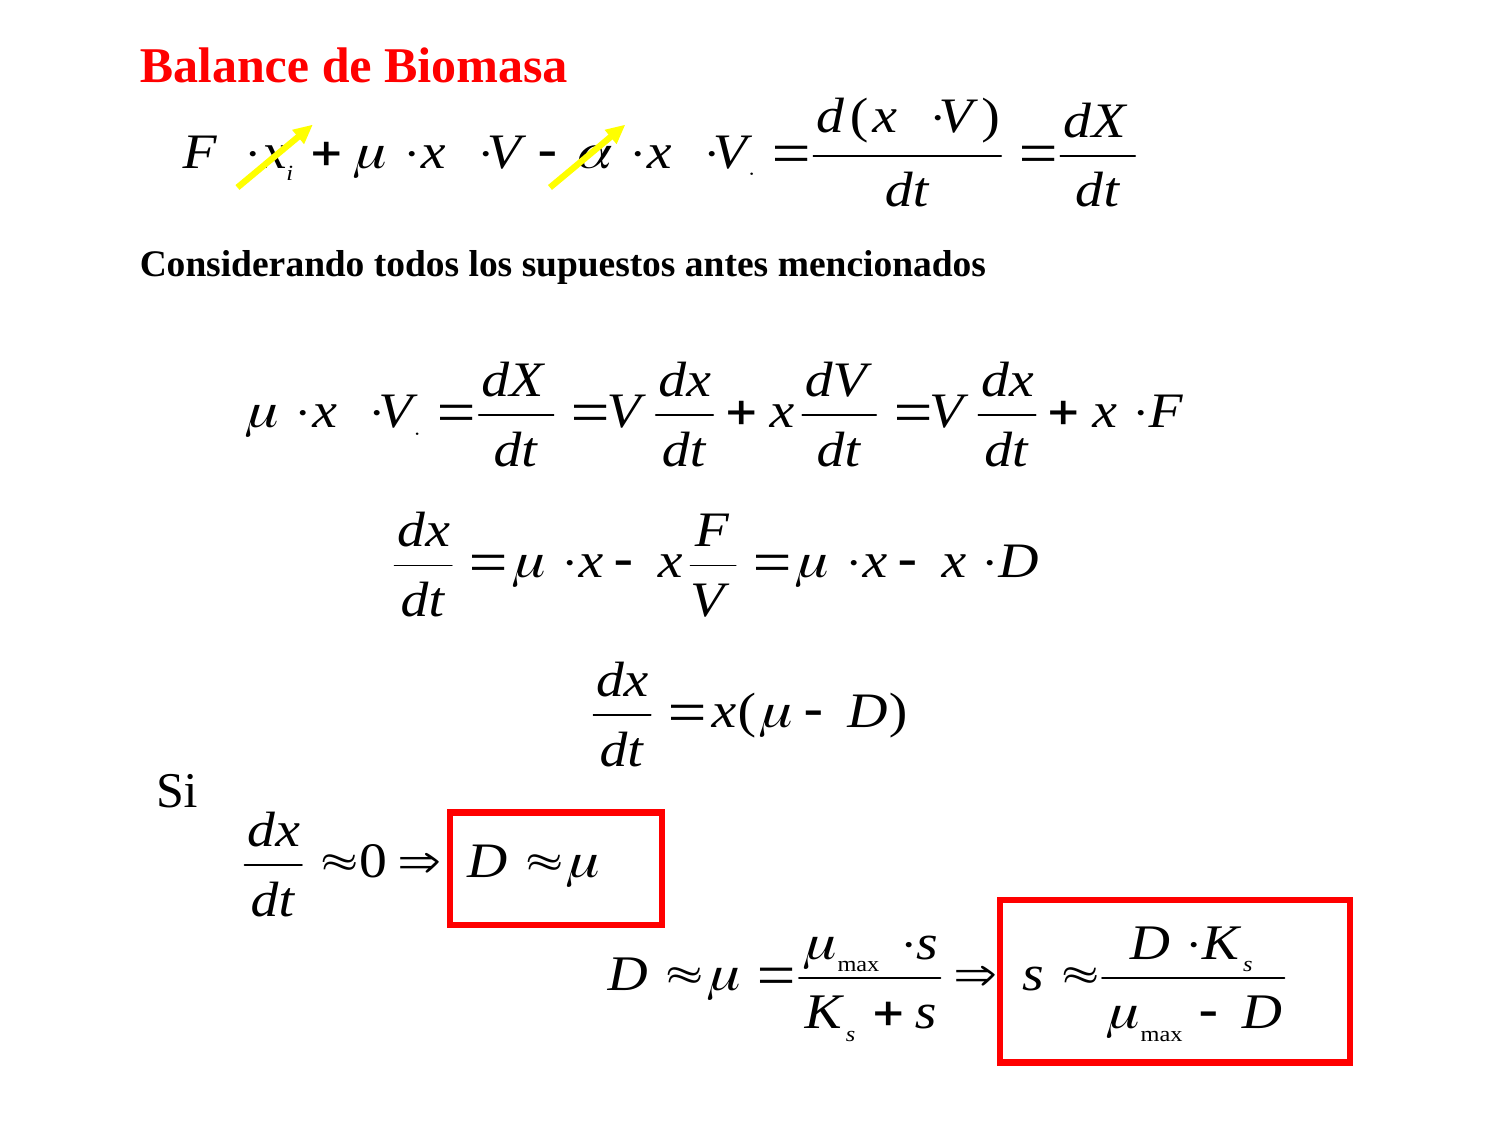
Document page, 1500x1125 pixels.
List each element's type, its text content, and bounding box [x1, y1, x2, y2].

text_box Balance de Biomasa Considerando todos los supuestos antes mencionados [124, 24, 1179, 291]
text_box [237, 349, 1195, 475]
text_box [599, 899, 1351, 1063]
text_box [99, 749, 663, 926]
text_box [174, 87, 1146, 215]
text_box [387, 499, 1045, 625]
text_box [586, 649, 914, 775]
